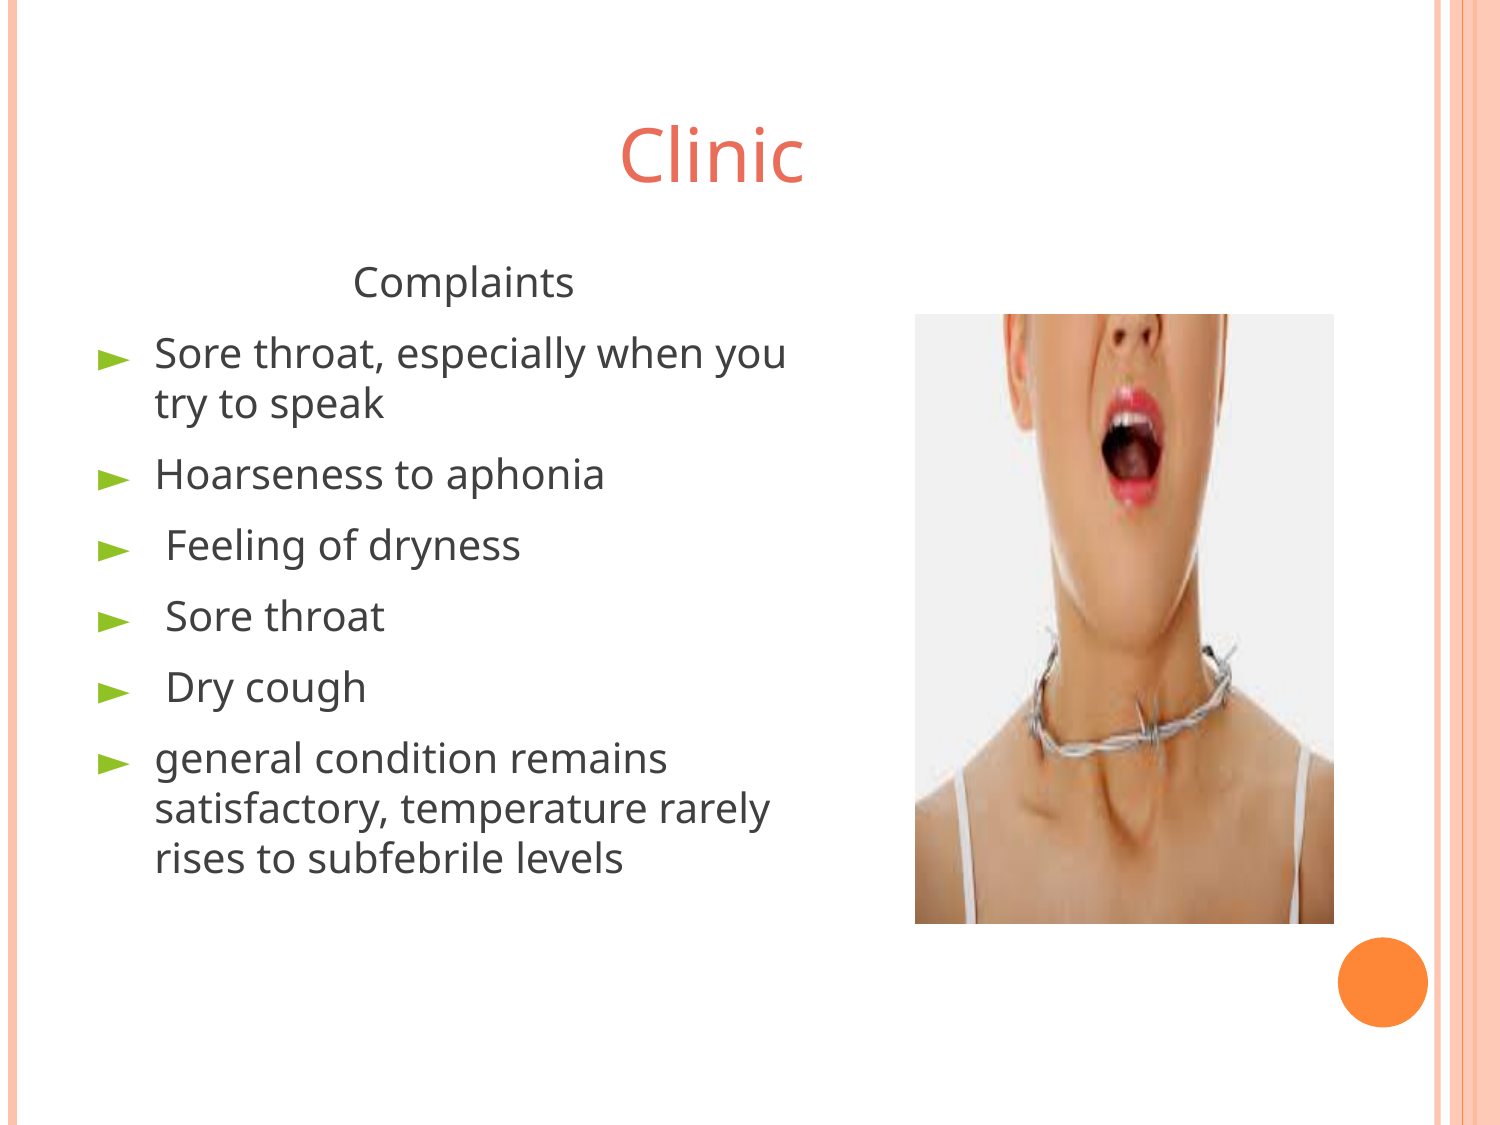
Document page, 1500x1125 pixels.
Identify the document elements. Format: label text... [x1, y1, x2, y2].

text_box Clinic [83, 99, 1341, 232]
text_box Complaints Sore throat, especially when you try to speak Hoarseness to aphonia Feeling of dryness Sore throat Dry cough general condition remains satisfactory, temperature rarely rises to subfebrile levels [83, 248, 845, 1000]
picture [915, 314, 1334, 924]
